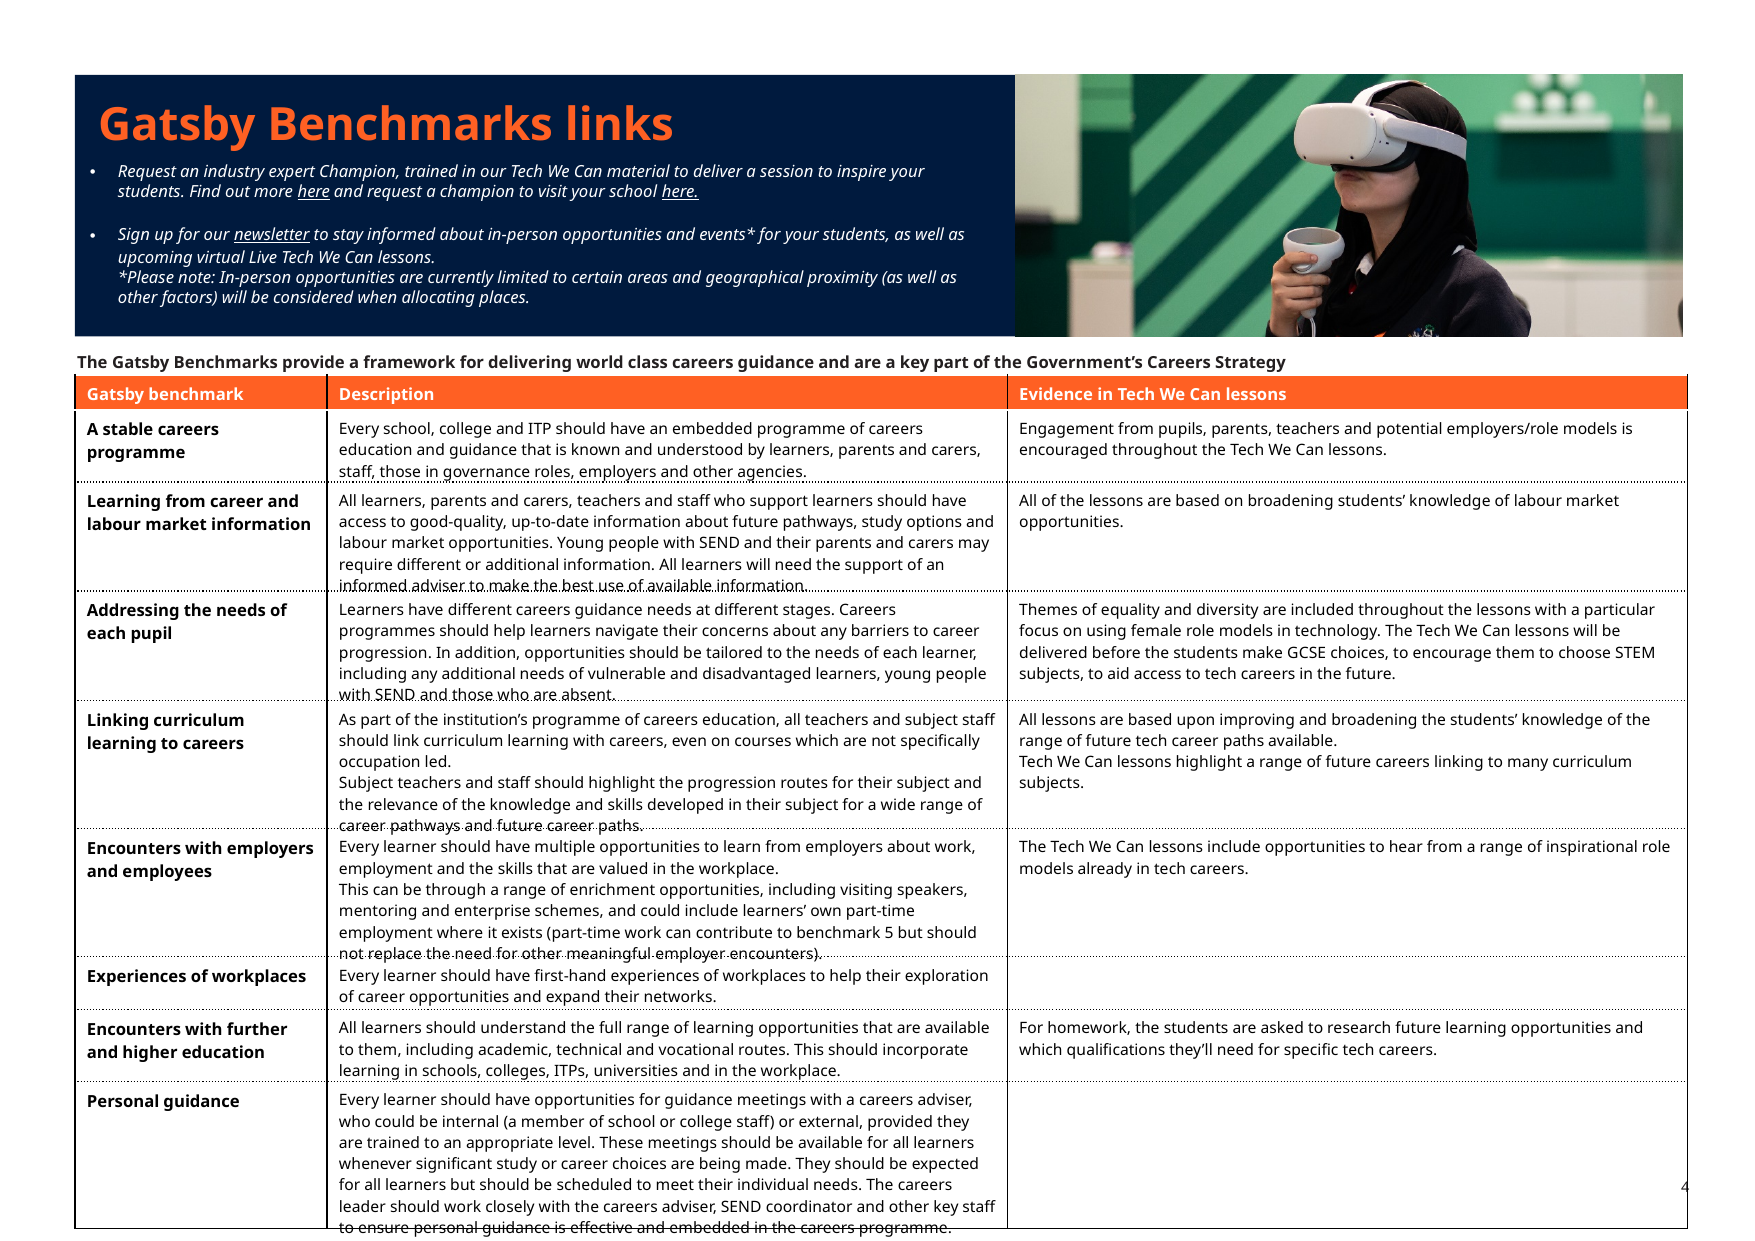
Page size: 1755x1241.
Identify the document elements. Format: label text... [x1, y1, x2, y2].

table_cell All learners, parents and carers, teachers and staff who support learners should have access to good-quality, up-to-date information about future pathways, study options and labour market opportunities. Young people with SEND and their parents and carers may require different or additional information. All learners will need the support of an informed adviser to make the best use of available information. [328, 482, 1007, 591]
table_cell As part of the institution’s programme of careers education, all teachers and subject staff should link curriculum learning with careers, even on courses which are not specifically occupation led. Subject teachers and staff should highlight the progression routes for their subject and the relevance of the knowledge and skills developed in their subject for a wide range of career pathways and future career paths. [328, 700, 1007, 829]
table_cell [1008, 957, 1687, 1010]
table_cell Every learner should have multiple opportunities to learn from employers about work, employment and the skills that are valued in the workplace. This can be through a range of enrichment opportunities, including visiting speakers, mentoring and enterprise schemes, and could include learners’ own part-time employment where it exists (part-time work can contribute to benchmark 5 but should not replace the need for other meaningful employer encounters). [328, 829, 1007, 957]
table_cell Encounters with further and higher education [76, 1010, 326, 1081]
table_header Gatsby benchmark [76, 376, 326, 409]
text_box [74, 205, 1010, 337]
table_cell Every learner should have first-hand experiences of workplaces to help their exploration of career opportunities and expand their networks. [328, 957, 1007, 1010]
text_box [74, 74, 1014, 92]
table_cell Learning from career and labour market information [76, 482, 326, 591]
table_cell Themes of equality and diversity are included throughout the lessons with a particular focus on using female role models in technology. The Tech We Can lessons will be delivered before the students make GCSE choices, to encourage them to choose STEM subjects, to aid access to tech careers in the future. [1008, 591, 1687, 700]
table_cell Experiences of workplaces [76, 957, 326, 1010]
table_cell The Tech We Can lessons include opportunities to hear from a range of inspirational role models already in tech careers. [1008, 829, 1687, 957]
table_cell Learners have different careers guidance needs at different stages. Careers programmes should help learners navigate their concerns about any barriers to career progression. In addition, opportunities should be tailored to the needs of each learner, including any additional needs of vulnerable and disadvantaged learners, young people with SEND and those who are absent. [328, 591, 1007, 700]
slide_number 4 [1677, 1176, 1693, 1241]
table_cell A stable careers programme [76, 411, 326, 482]
table_cell All of the lessons are based on broadening students’ knowledge of labour market opportunities. [1008, 482, 1687, 591]
table_header Description [328, 376, 1007, 409]
table_cell Personal guidance [76, 1081, 326, 1228]
table_cell All lessons are based upon improving and broadening the students’ knowledge of the range of future tech career paths available. Tech We Can lessons highlight a range of future careers linking to many curriculum subjects. [1008, 700, 1687, 829]
table_cell Every school, college and ITP should have an embedded programme of careers education and guidance that is known and understood by learners, parents and carers, staff, those in governance roles, employers and other agencies. [328, 411, 1007, 482]
table_cell Every learner should have opportunities for guidance meetings with a careers adviser, who could be internal (a member of school or college staff) or external, provided they are trained to an appropriate level. These meetings should be available for all learners whenever significant study or career choices are being made. They should be expected for all learners but should be scheduled to meet their individual needs. The careers leader should work closely with the careers adviser, SEND coordinator and other key staff to ensure personal guidance is effective and embedded in the careers programme. [328, 1081, 1007, 1228]
table_cell Addressing the needs of each pupil [76, 591, 326, 700]
text_box The Gatsby Benchmarks provide a framework for delivering world class careers guidance and are a key part of the Government’s Careers Strategy [74, 349, 1683, 372]
table_cell All learners should understand the full range of learning opportunities that are available to them, including academic, technical and vocational routes. This should incorporate learning in schools, colleges, ITPs, universities and in the workplace. [328, 1010, 1007, 1081]
text_box Gatsby Benchmarks links [36, 92, 1010, 205]
table_cell Engagement from pupils, parents, teachers and potential employers/role models is encouraged throughout the Tech We Can lessons. [1008, 411, 1687, 482]
text_box Request an industry expert Champion, trained in our Tech We Can material to deliver a session to inspire your students. Find out more here and request a champion to visit your school here. Sign up for our newsletter to stay informed about in-person opportunities and events* for your students, as well as upcoming virtual Live Tech We Can lessons. *Please note: In-person opportunities are currently limited to certain areas and geographical proximity (as well as other factors) will be considered when allocating places. [75, 153, 1001, 315]
table_cell For homework, the students are asked to research future learning opportunities and which qualifications they’ll need for specific tech careers. [1008, 1010, 1687, 1081]
table_cell Linking curriculum learning to careers [76, 700, 326, 829]
picture [1015, 74, 1683, 337]
table_header Evidence in Tech We Can lessons [1008, 376, 1687, 409]
table_cell [1008, 1081, 1687, 1228]
table_cell Encounters with employers and employees [76, 829, 326, 957]
